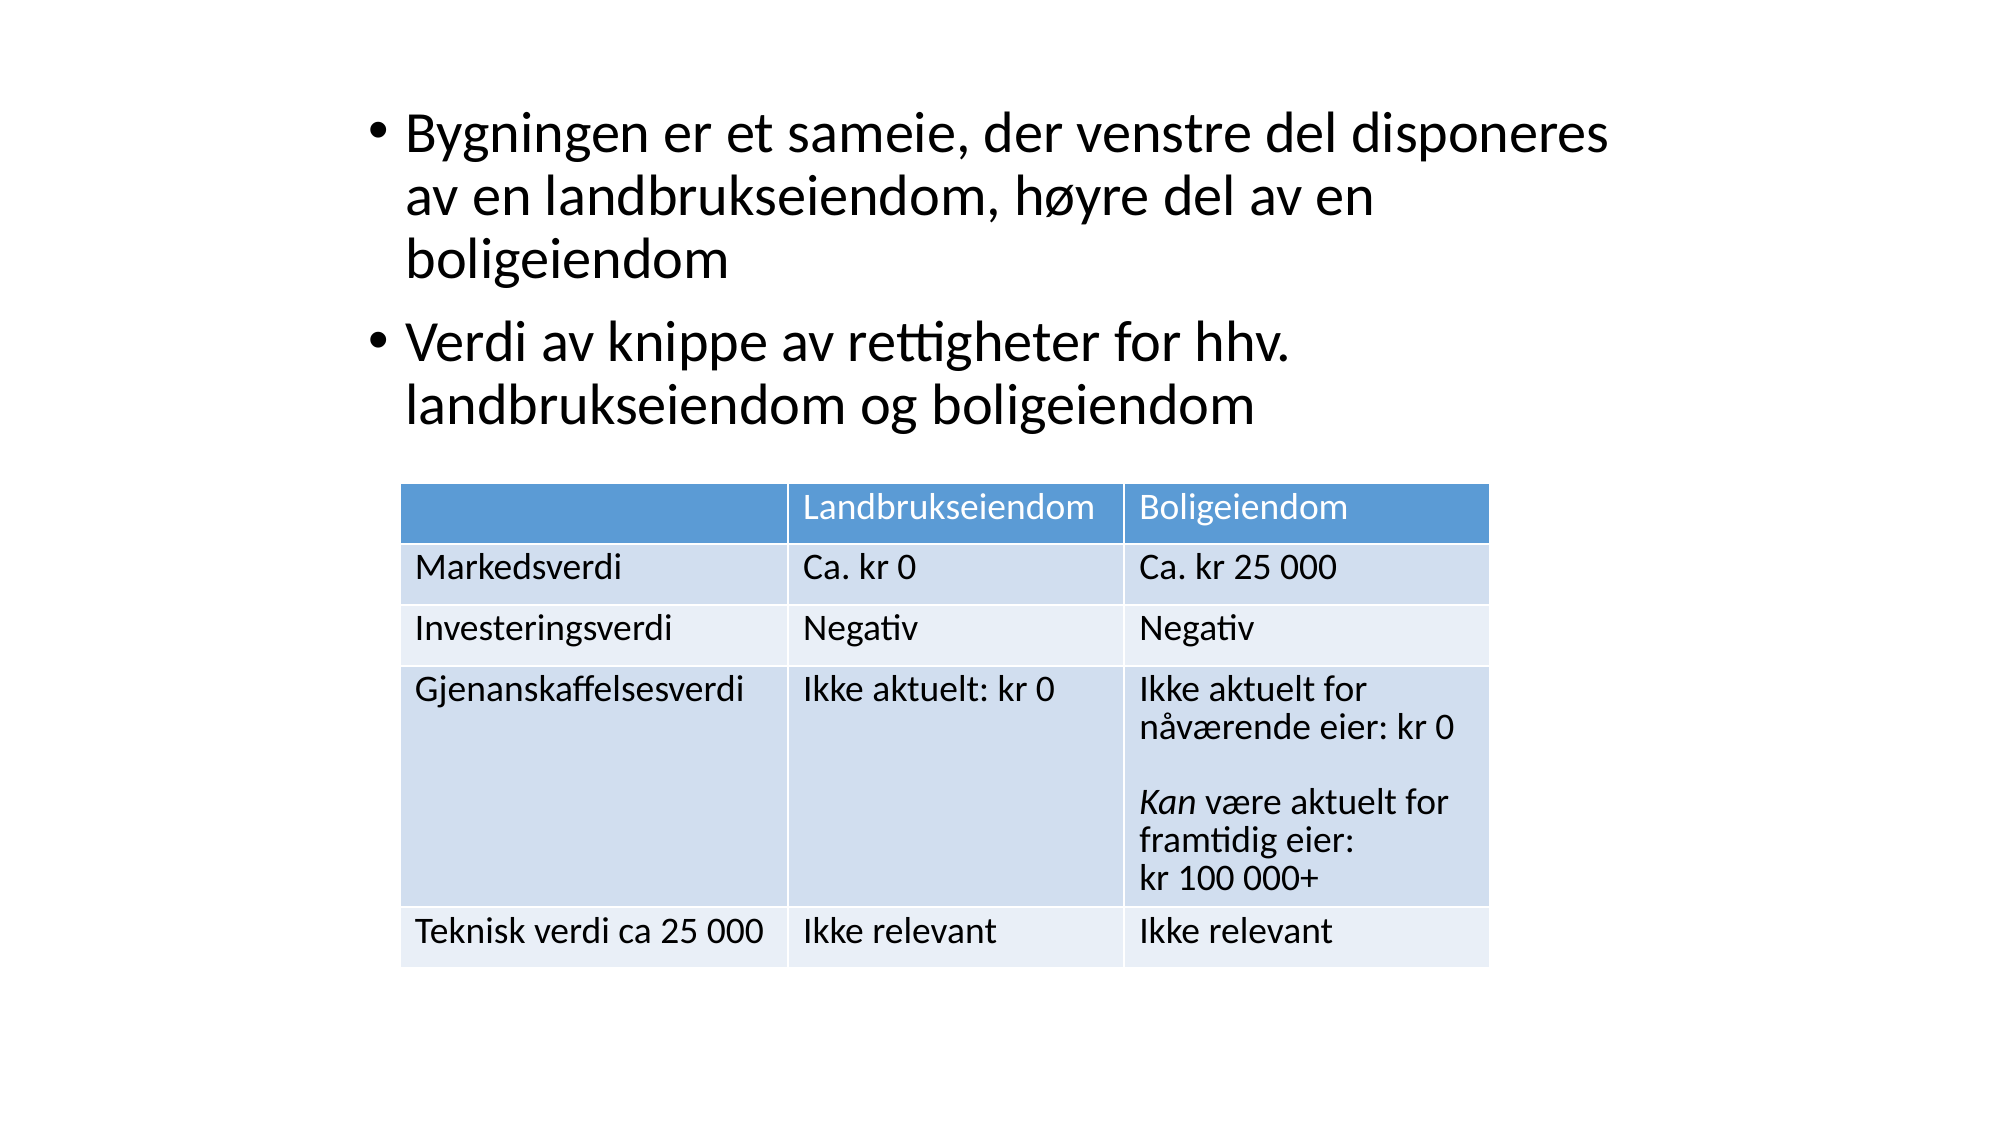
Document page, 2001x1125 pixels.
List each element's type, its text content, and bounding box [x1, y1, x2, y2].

table_header Boligeiendom [1125, 484, 1489, 543]
table_cell Teknisk verdi ca 25 000 [401, 908, 787, 967]
table_cell Ikke relevant [789, 908, 1123, 967]
table_cell Ca. kr 25 000 [1125, 545, 1489, 604]
table_header [401, 484, 787, 543]
table_cell Markedsverdi [401, 545, 787, 604]
table_header Landbrukseiendom [789, 484, 1123, 543]
table_cell Gjenanskaffelsesverdi [401, 667, 787, 906]
table_cell Negativ [1125, 606, 1489, 665]
table_cell Negativ [789, 606, 1123, 665]
list Bygningen er et sameie, der venstre del disponeres av en landbrukseiendom, høyre del av en boligeiendom Verdi av knippe av rettigheter for hhv. landbrukseiendom og boligeiendom [353, 94, 1647, 1014]
table_cell Ikke aktuelt: kr 0 [789, 667, 1123, 906]
table_cell Ikke aktuelt for nåværende eier: kr 0 Kan være aktuelt for framtidig eier: kr 100 000+ [1125, 667, 1489, 906]
table_cell Ikke relevant [1125, 908, 1489, 967]
table_cell Ca. kr 0 [789, 545, 1123, 604]
table_cell Investeringsverdi [401, 606, 787, 665]
